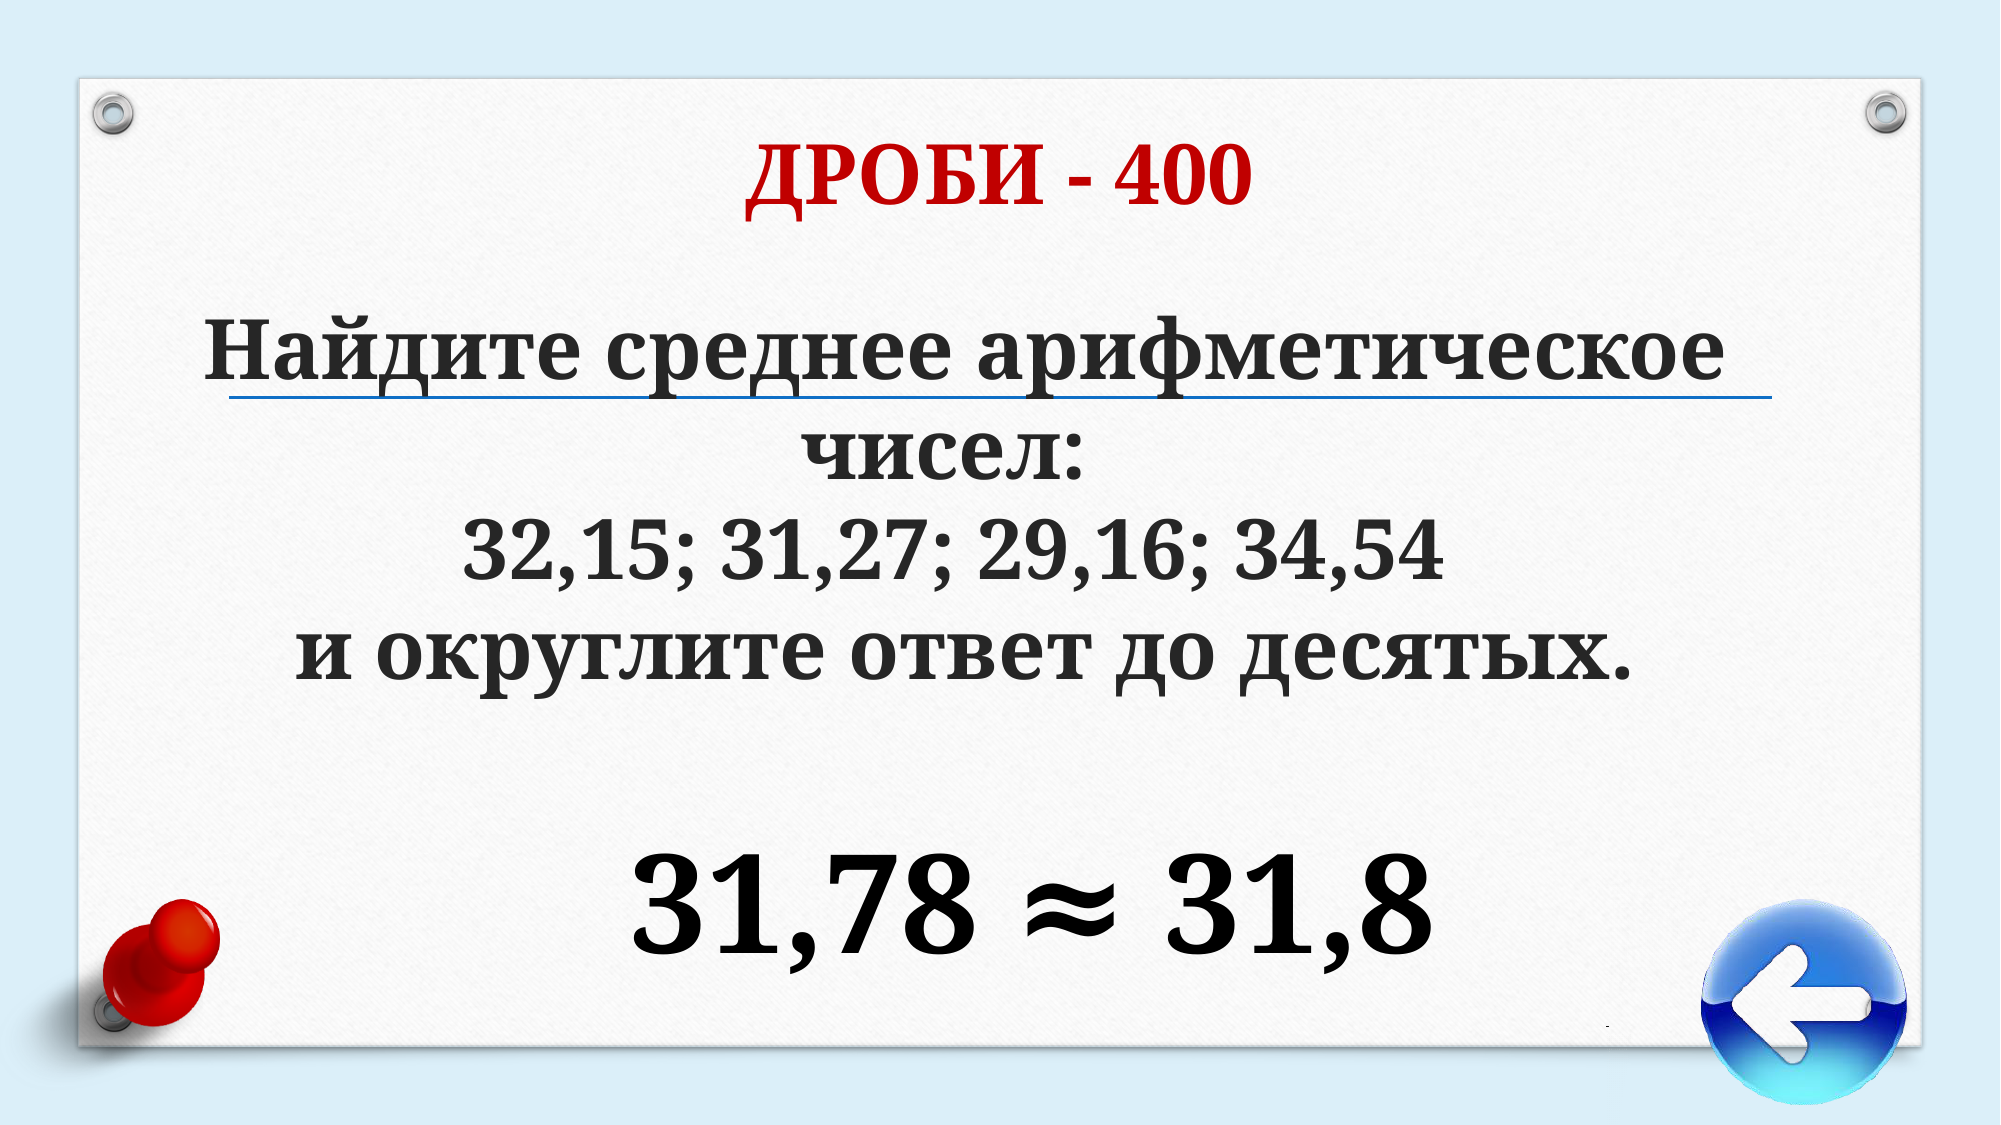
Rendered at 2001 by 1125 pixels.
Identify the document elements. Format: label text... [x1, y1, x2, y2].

text_box 31,78 ≈ 31,8 [616, 808, 1457, 988]
list Найдите среднее арифметическое чисел: 32,15; 31,27; 29,16; 34,54 и округлите ответ до десятых. [127, 288, 1804, 834]
picture [0, 0, 2000, 1125]
title ДРОБИ - 400 [212, 114, 1788, 328]
